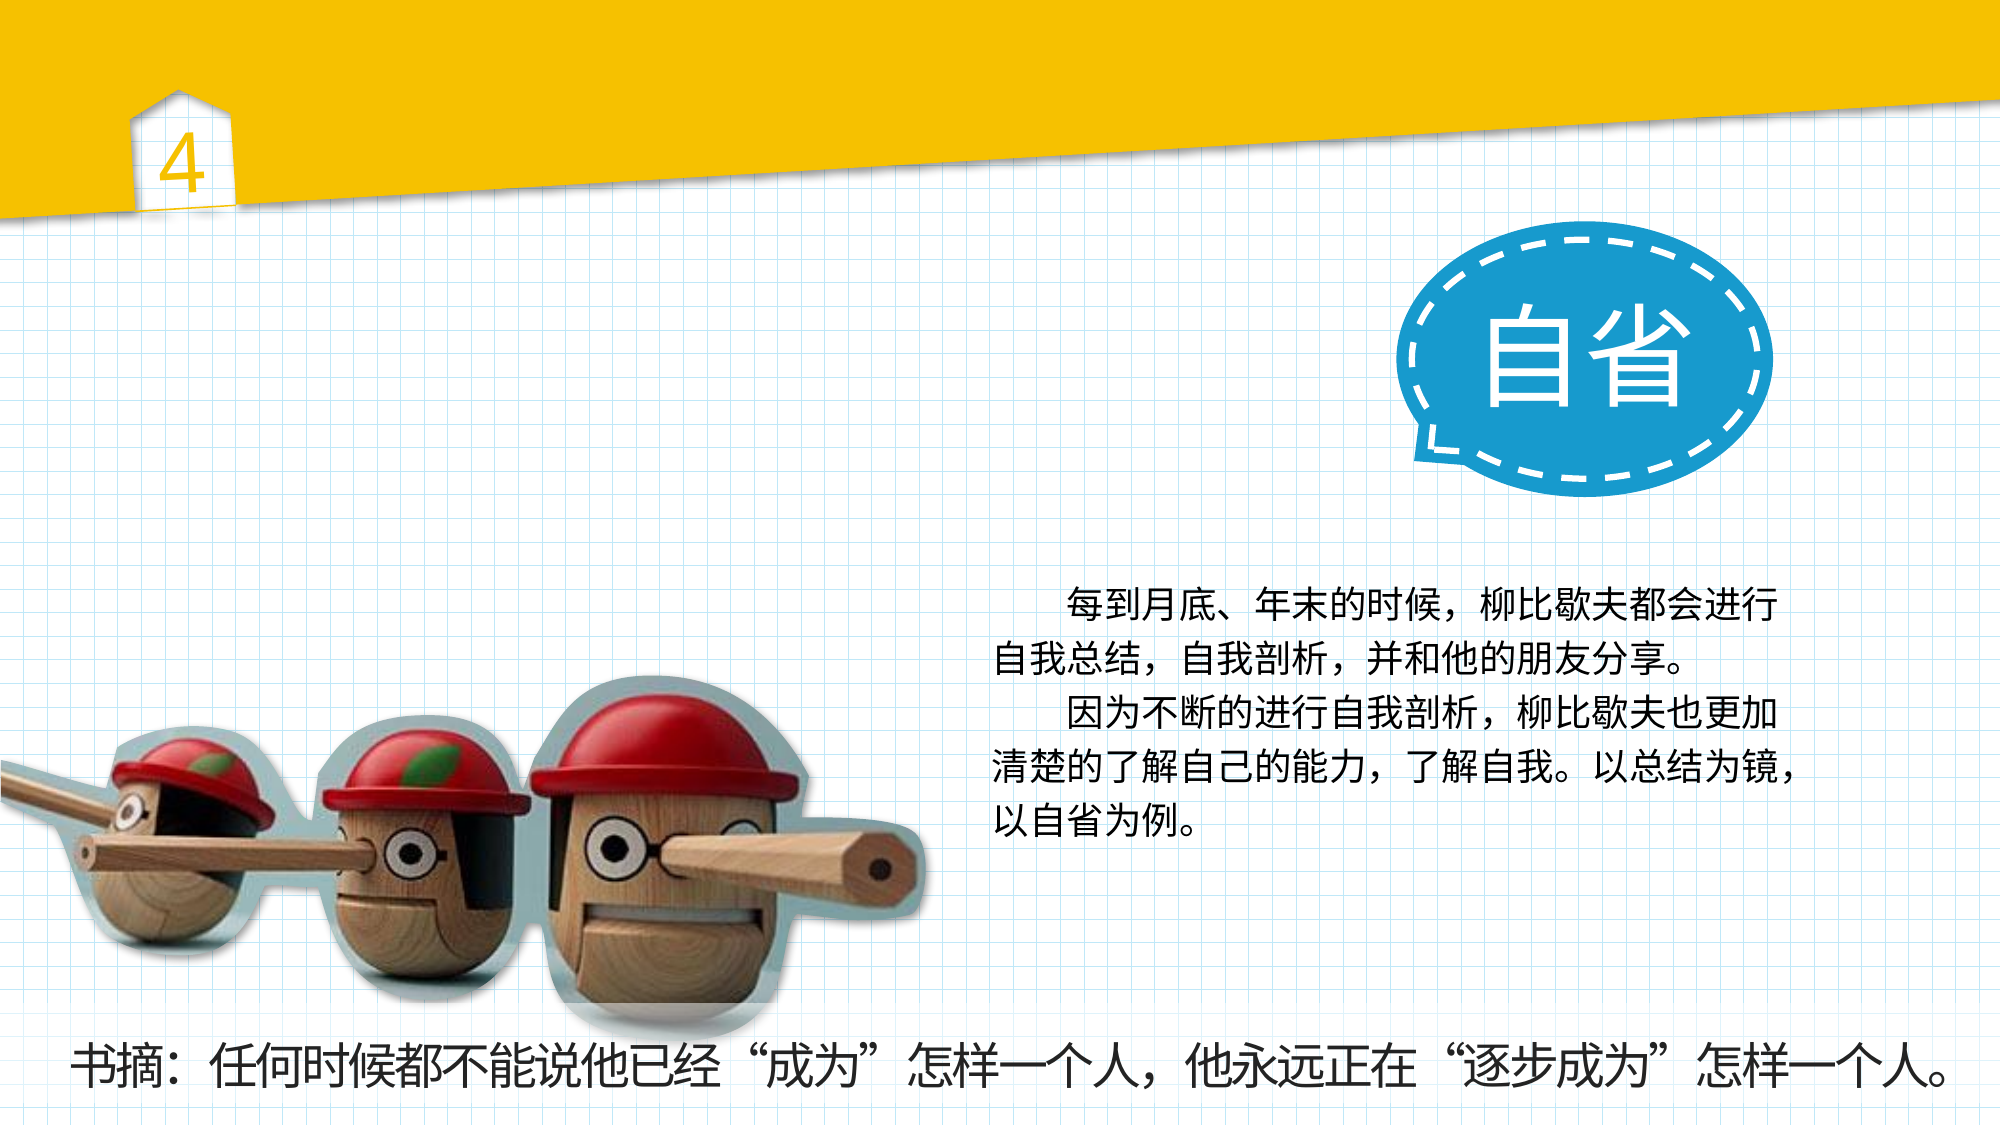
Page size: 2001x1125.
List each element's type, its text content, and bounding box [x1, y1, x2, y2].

picture [0, 675, 926, 1003]
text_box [0, 0, 2000, 219]
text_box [1396, 221, 1774, 498]
text_box 每到月底、年末的时候，柳比歇夫都会进行自我总结，自我剖析，并和他的朋友分享。 因为不断的进行自我剖析，柳比歇夫也更加清楚的了解自己的能力，了解自我。以总结为镜，以自省为例。 [977, 564, 1796, 904]
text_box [0, 1003, 2000, 1104]
